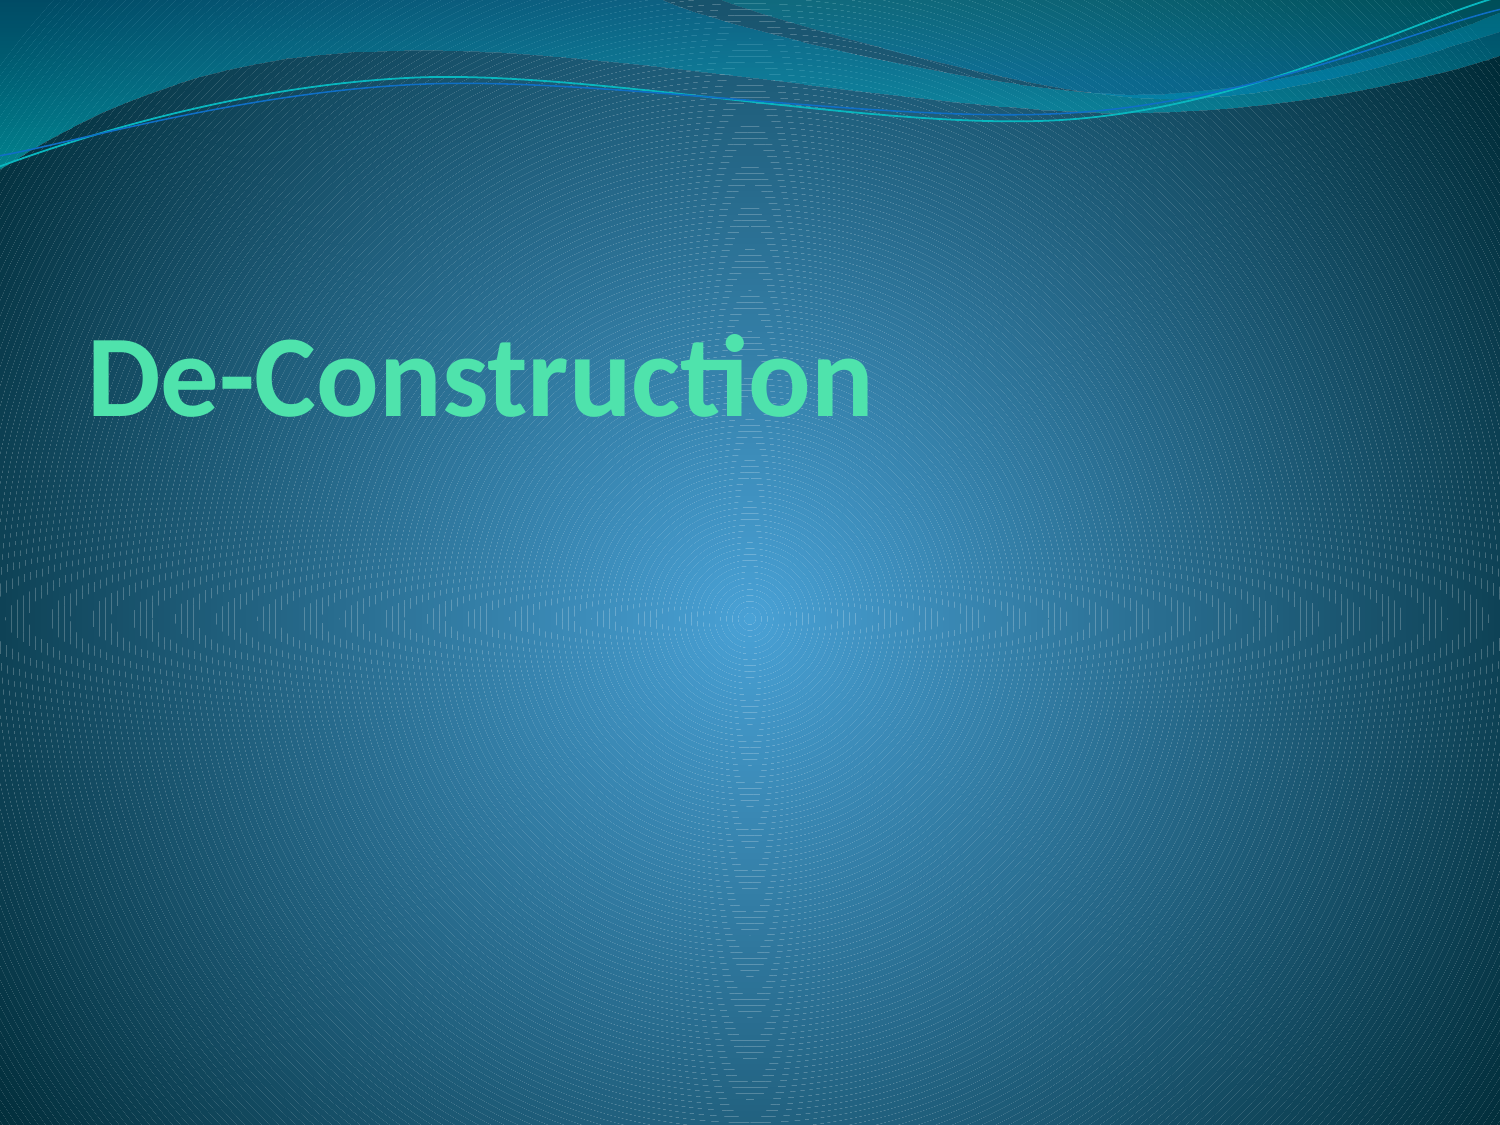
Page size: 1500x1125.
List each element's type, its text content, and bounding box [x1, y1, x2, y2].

title De-Construction [86, 215, 1363, 440]
